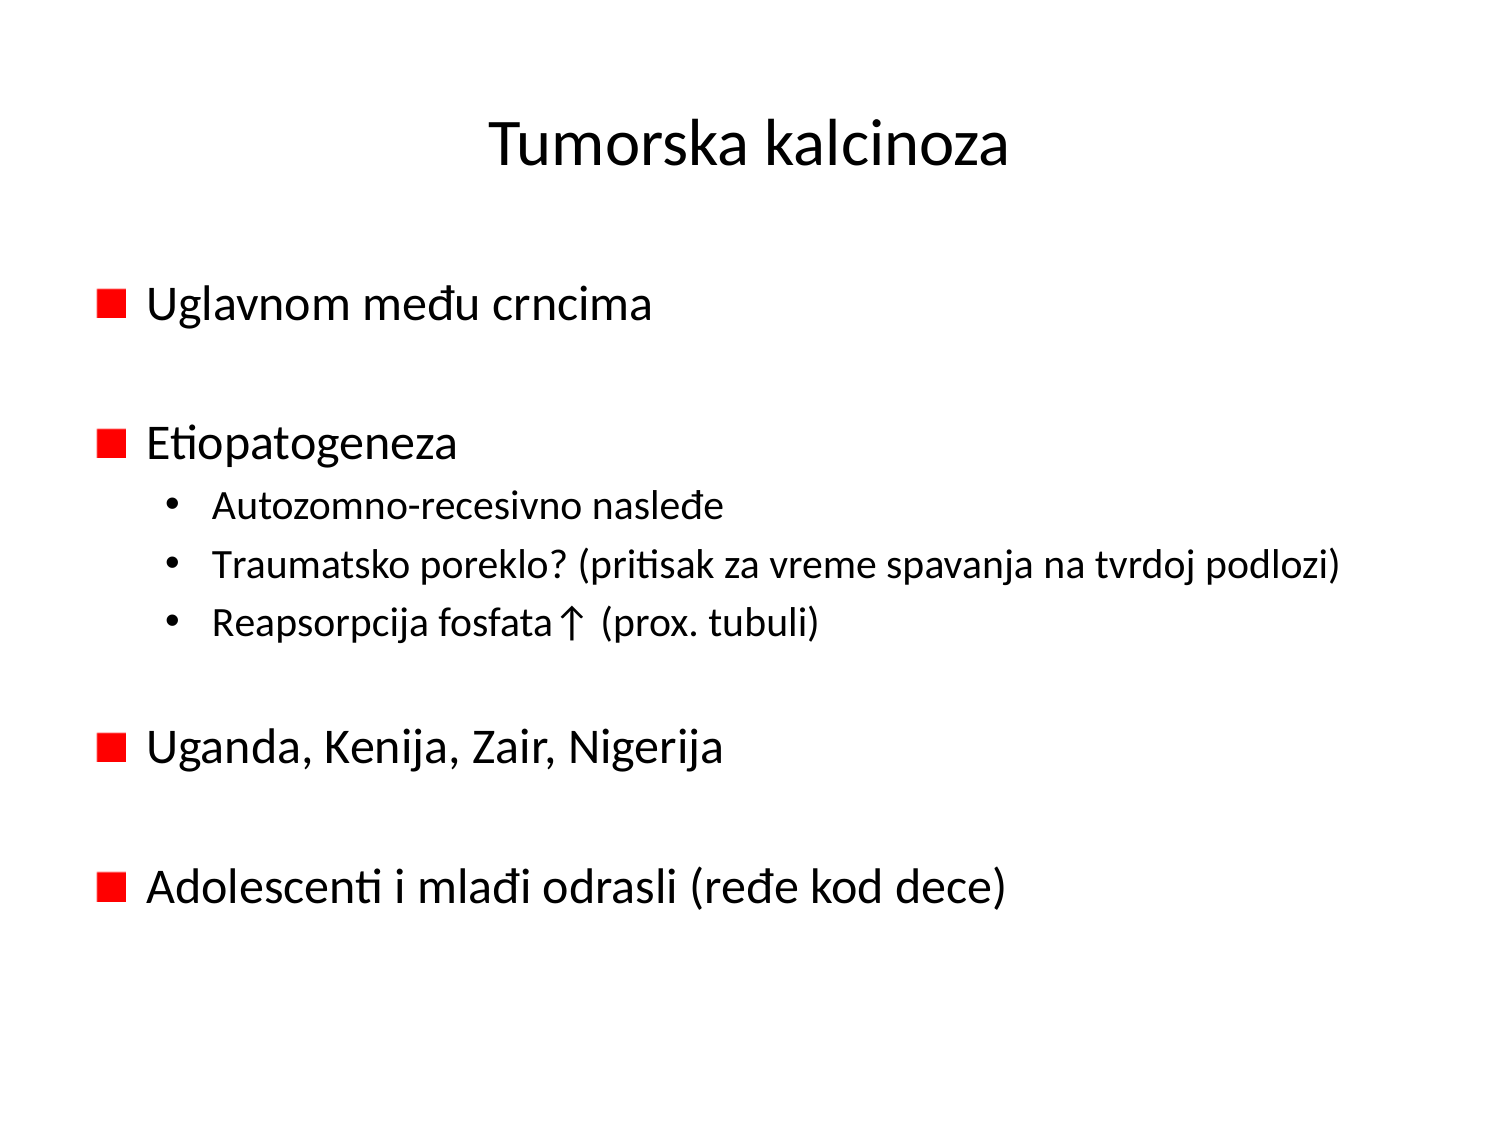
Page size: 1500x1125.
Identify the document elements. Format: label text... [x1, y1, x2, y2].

picture [90, 282, 126, 318]
list Uglavnom među crncima Etiopatogeneza Autozomno-recesivno nasleđe Traumatsko poreklo? (pritisak za vreme spavanja na tvrdoj podlozi) Reapsorpcija fosfata↑ (prox. tubuli) Uganda, Kenija, Zair, Nigerija Adolescenti i mlađi odrasli (ređe kod dece) [75, 262, 1425, 1005]
picture [90, 422, 126, 458]
title Tumorska kalcinoza [75, 45, 1425, 233]
picture [90, 865, 126, 902]
picture [90, 726, 126, 762]
